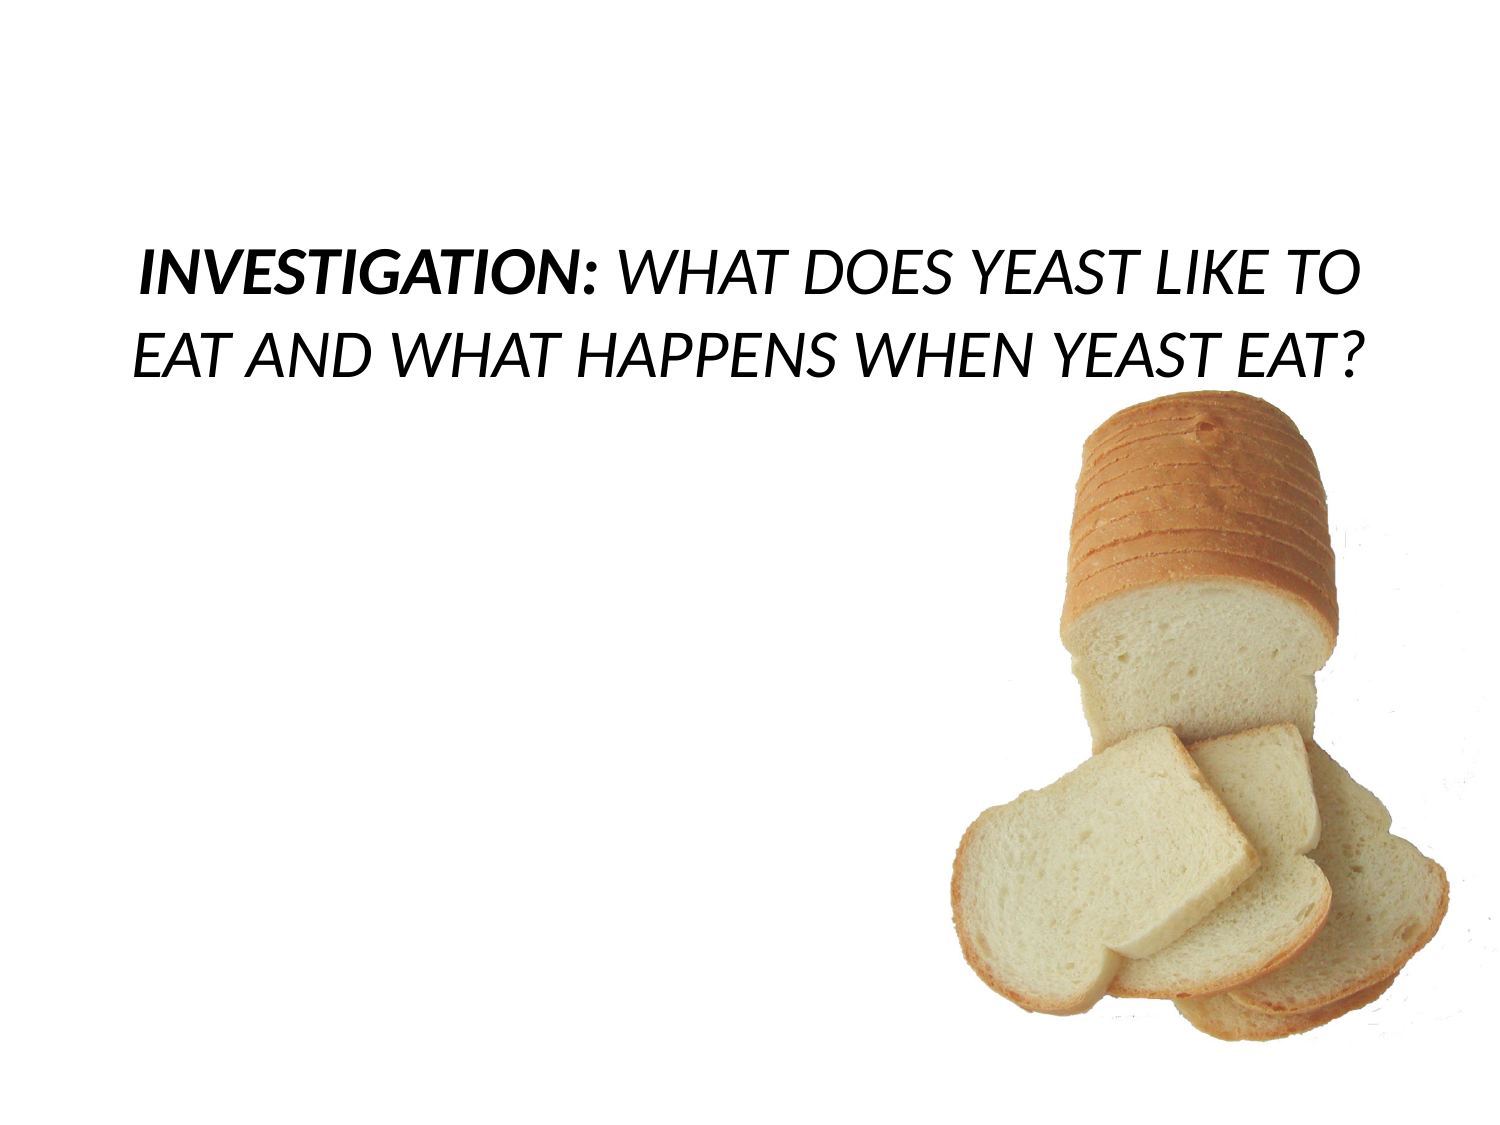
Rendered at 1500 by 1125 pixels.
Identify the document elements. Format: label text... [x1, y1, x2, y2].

title INVESTIGATION: WHAT DOES YEAST LIKE TO EAT AND WHAT HAPPENS WHEN YEAST EAT? [112, 206, 1388, 494]
picture [909, 383, 1500, 1056]
